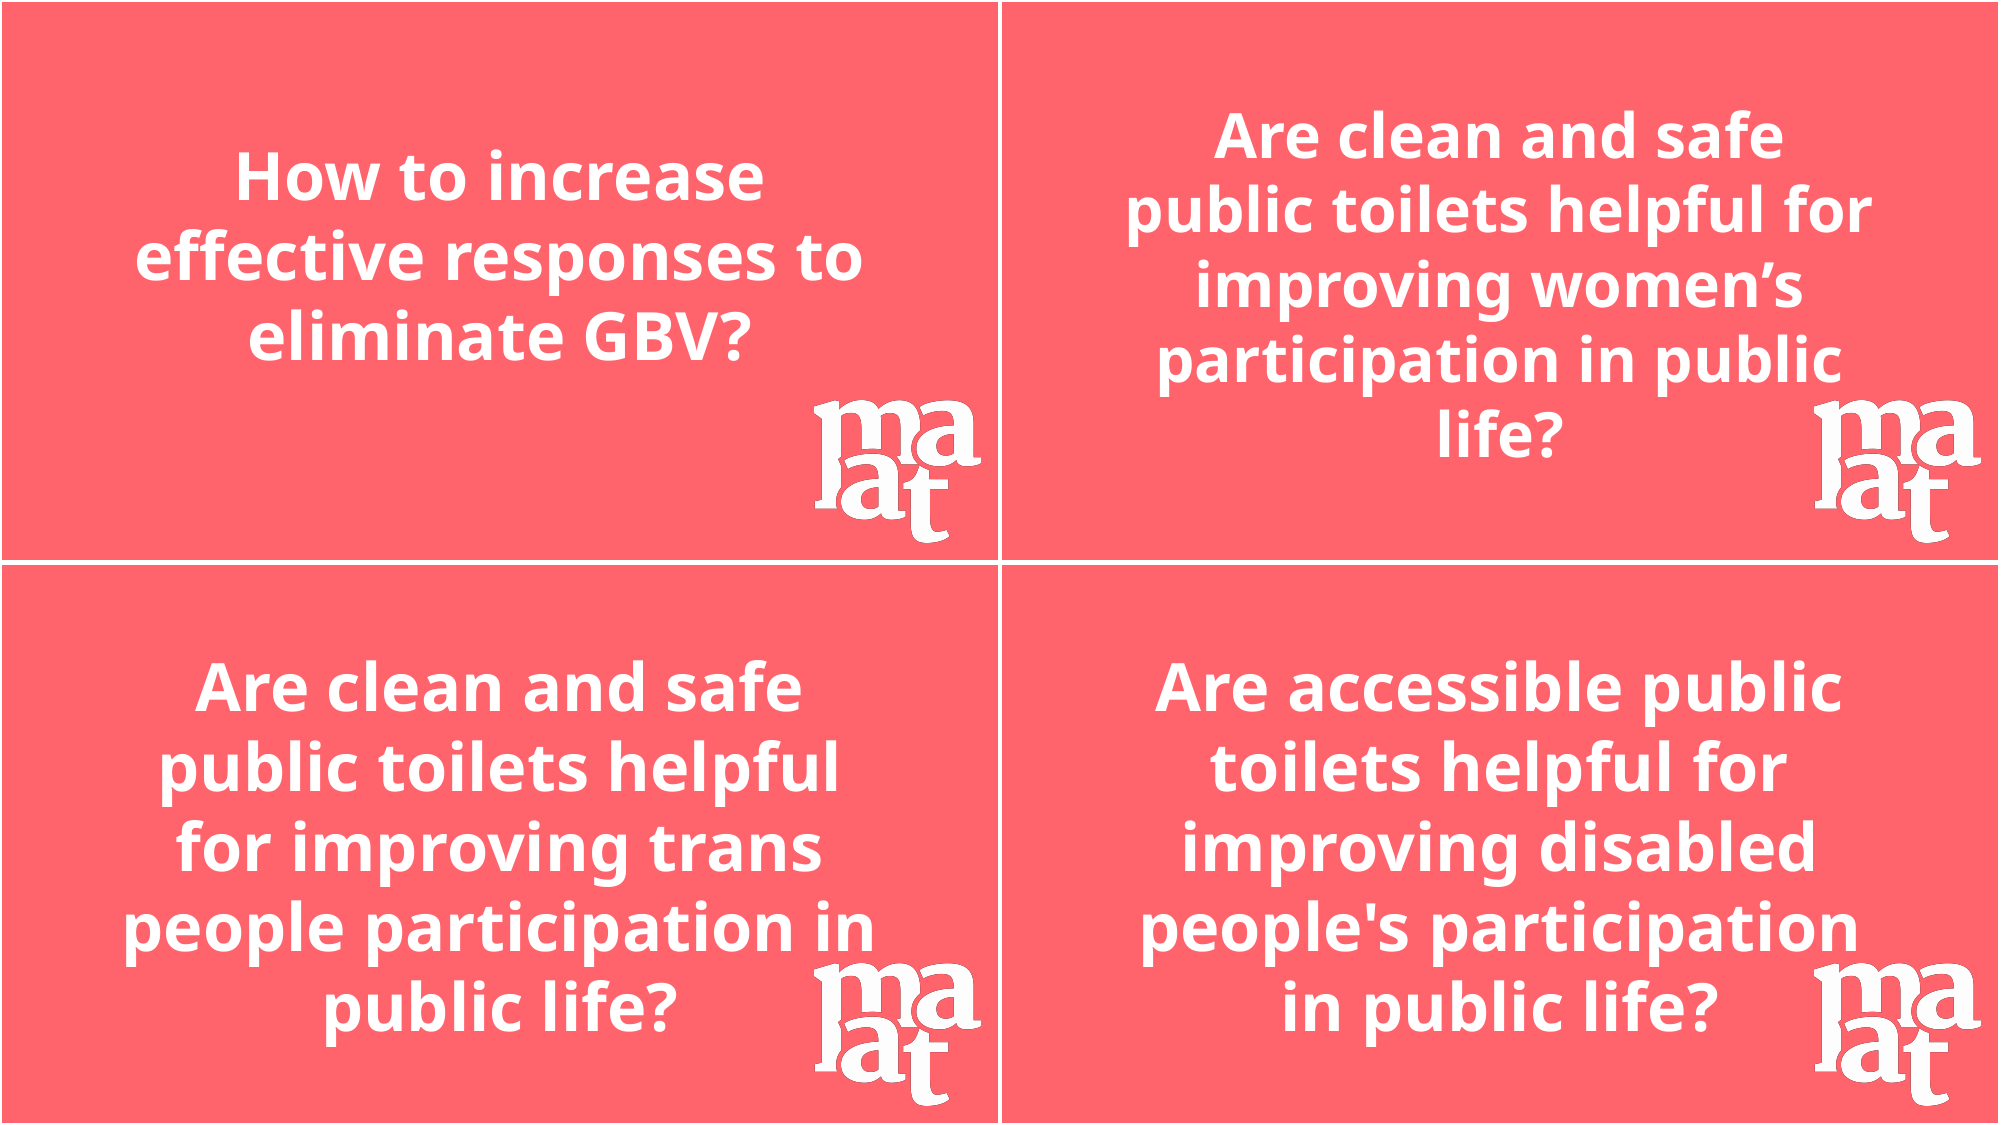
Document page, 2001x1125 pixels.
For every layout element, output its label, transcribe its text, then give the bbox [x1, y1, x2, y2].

text_box [998, 0, 2000, 561]
picture [1814, 962, 1981, 1106]
text_box Are clean and safe public toilets helpful for improving trans people participation in public life? [102, 637, 898, 1053]
picture [1814, 400, 1981, 544]
text_box How to increase effective responses to eliminate GBV? [102, 126, 898, 382]
text_box [0, 561, 998, 1125]
picture [814, 400, 981, 544]
text_box [998, 561, 2000, 1125]
picture [814, 962, 981, 1106]
text_box [0, 0, 998, 561]
text_box Are clean and safe public toilets helpful for improving women’s participation in public life? [1102, 88, 1898, 478]
text_box Are accessible public toilets helpful for improving disabled people's participation in public life? [1102, 637, 1898, 1053]
